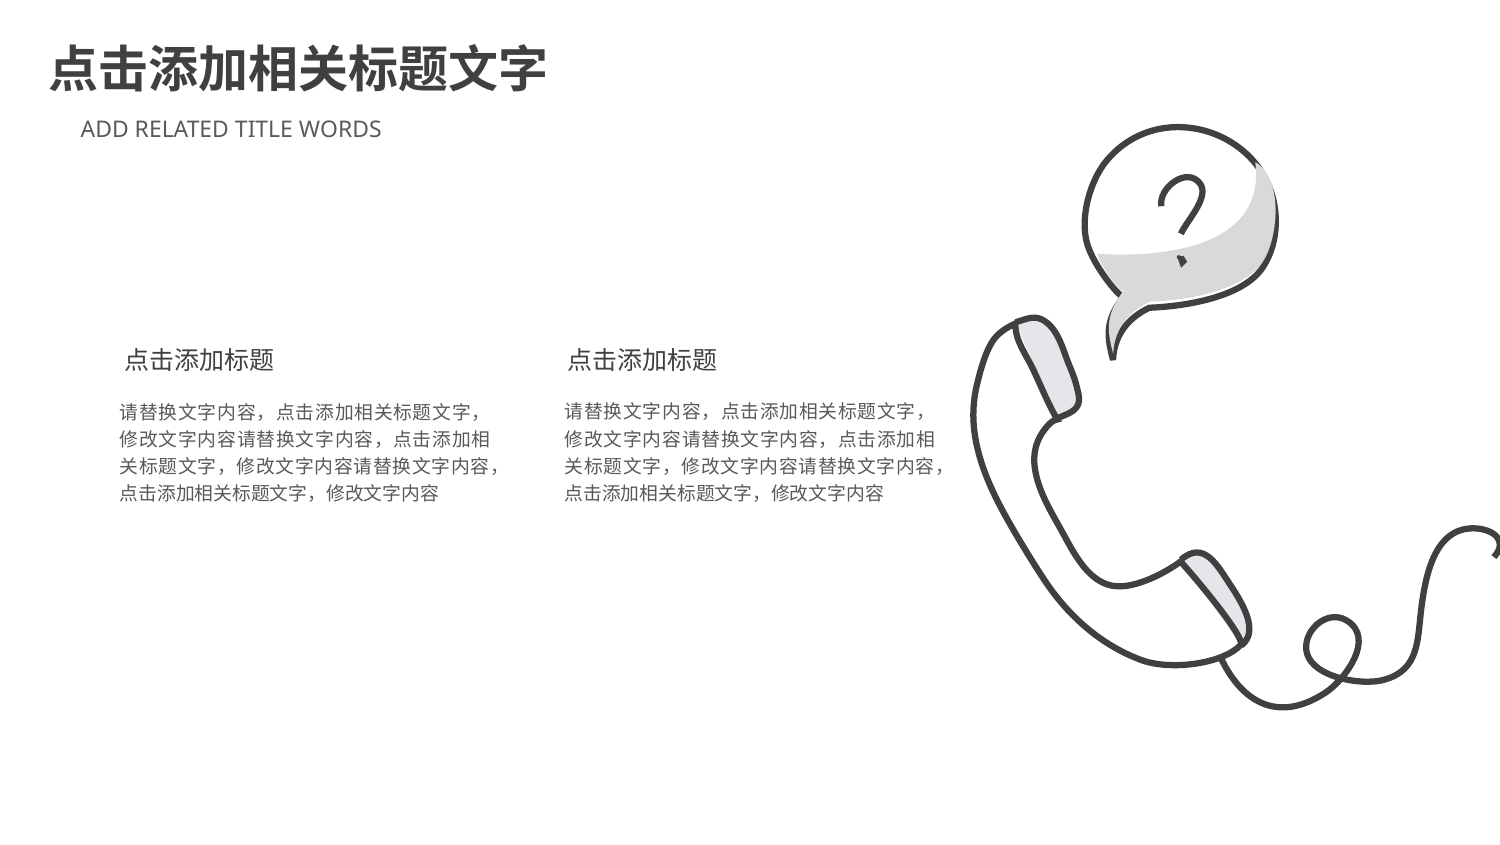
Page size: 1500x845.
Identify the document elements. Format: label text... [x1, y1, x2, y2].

text_box 请替换文字内容，点击添加相关标题文字，修改文字内容请替换文字内容，点击添加相关标题文字，修改文字内容请替换文字内容，点击添加相关标题文字，修改文字内容 [115, 391, 495, 564]
text_box 点击添加相关标题文字 [32, 29, 567, 106]
text_box 点击添加标题 [112, 339, 286, 381]
text_box 请替换文字内容，点击添加相关标题文字，修改文字内容请替换文字内容，点击添加相关标题文字，修改文字内容请替换文字内容，点击添加相关标题文字，修改文字内容 [559, 391, 940, 563]
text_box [973, 317, 1500, 708]
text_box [1084, 126, 1277, 361]
text_box ADD RELATED TITLE WORDS [64, 106, 491, 150]
text_box 点击添加标题 [555, 339, 729, 381]
